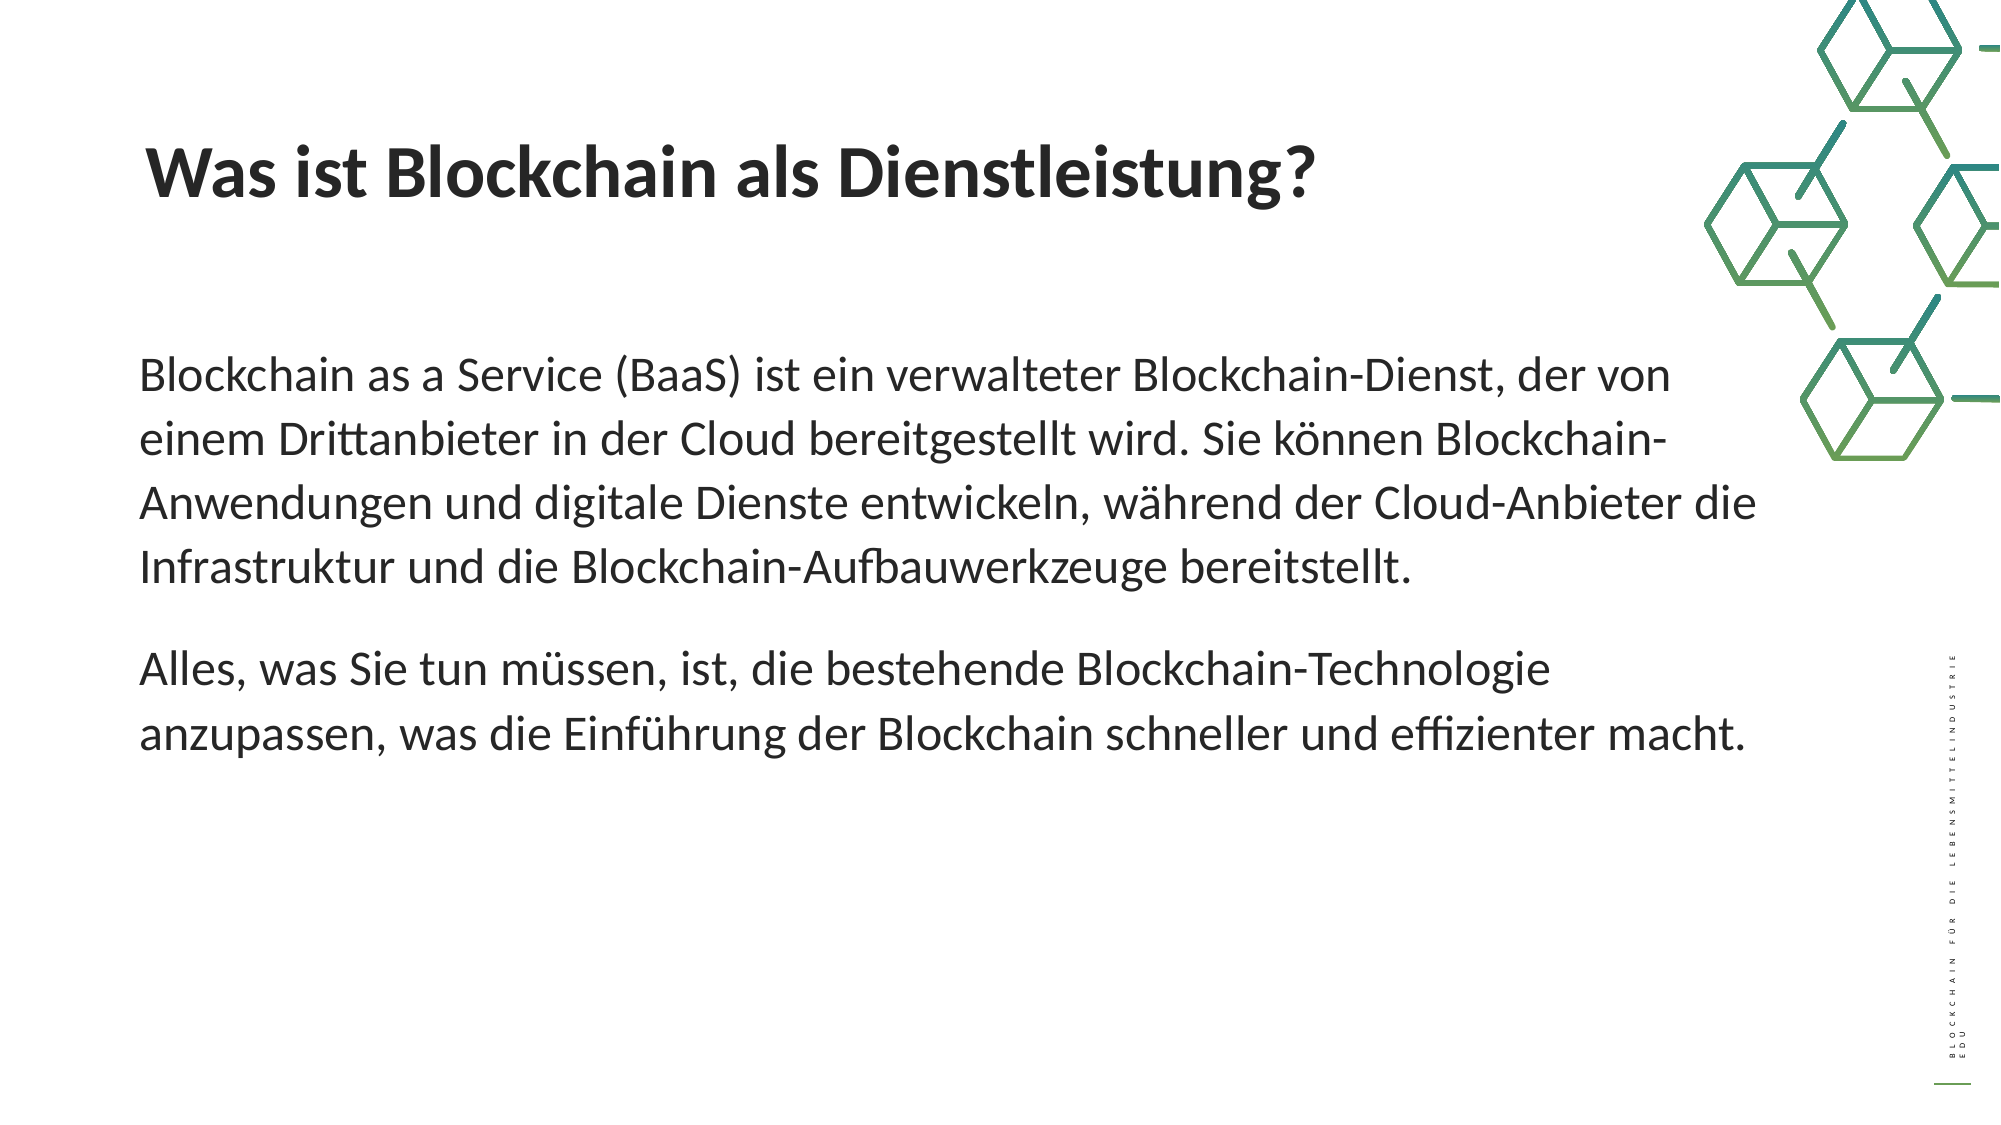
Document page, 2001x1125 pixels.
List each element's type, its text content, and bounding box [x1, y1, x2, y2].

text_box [1704, 0, 2000, 461]
list Blockchain as a Service (BaaS) ist ein verwalteter Blockchain-Dienst, der von einem Drittanbieter in der Cloud bereitgestellt wird. Sie können Blockchain-Anwendungen und digitale Dienste entwickeln, während der Cloud-Anbieter die Infrastruktur und die Blockchain-Aufbauwerkzeuge bereitstellt. Alles, was Sie tun müssen, ist, die bestehende Blockchain-Technologie anzupassen, was die Einführung der Blockchain schneller und effizienter macht. [86, 329, 1825, 1100]
list Was ist Blockchain als Dienstleistung? [130, 124, 1704, 337]
